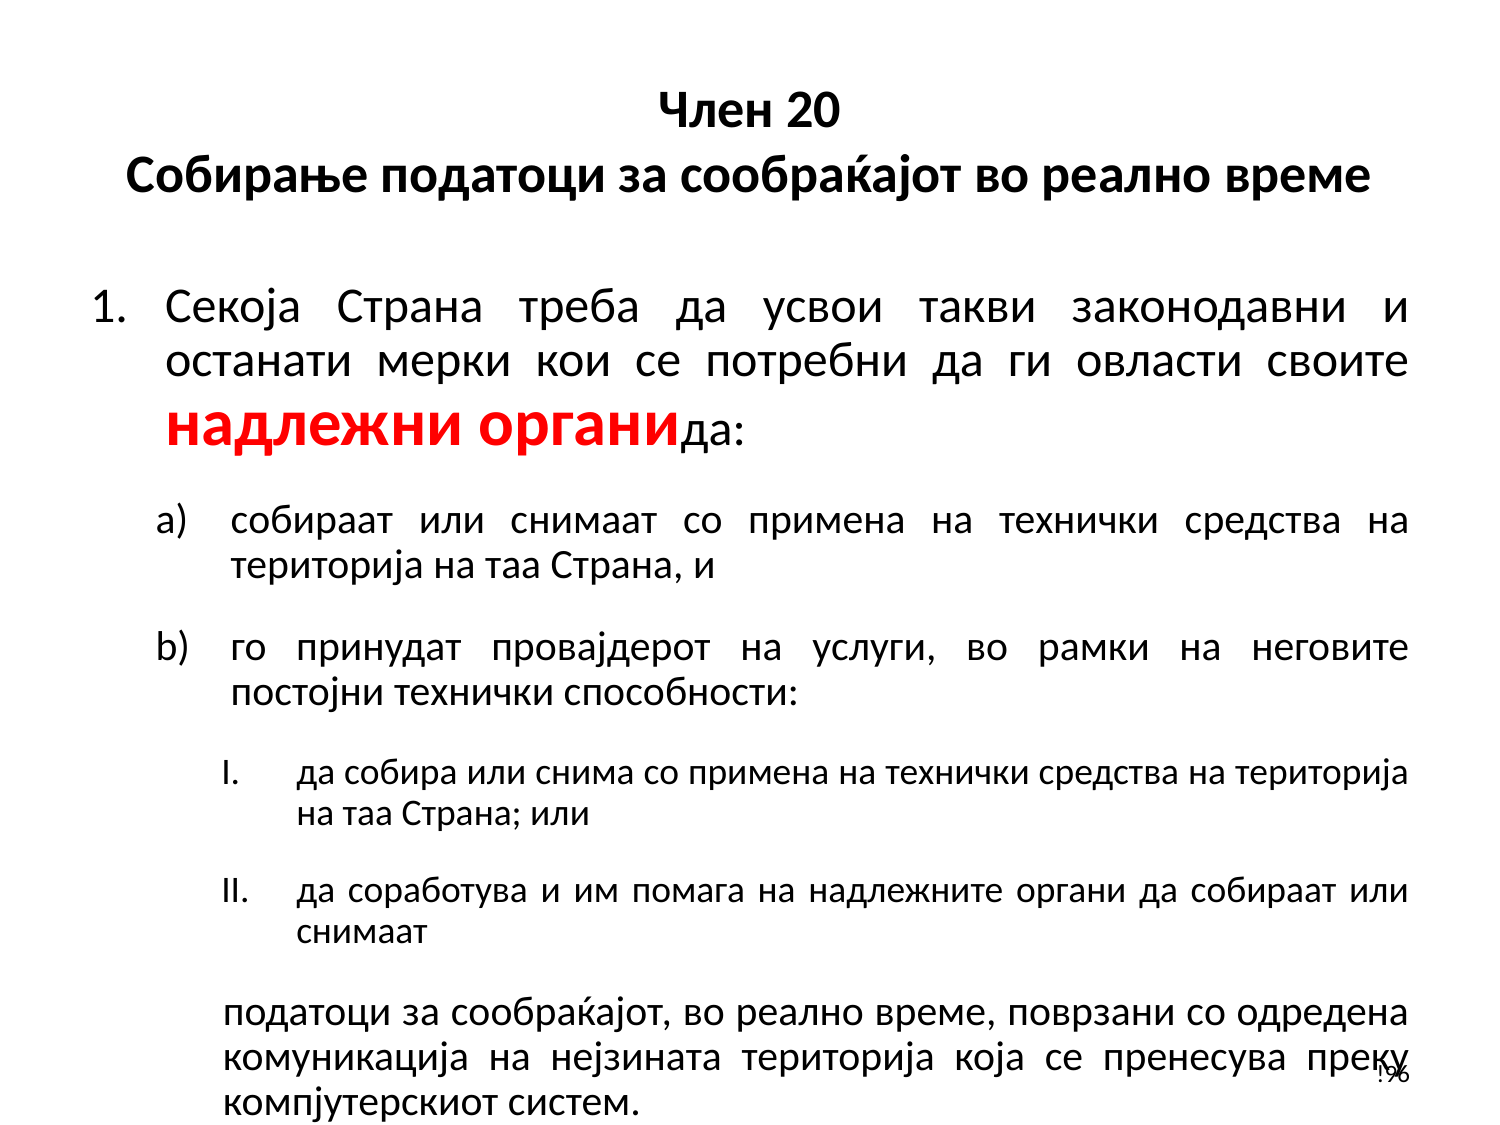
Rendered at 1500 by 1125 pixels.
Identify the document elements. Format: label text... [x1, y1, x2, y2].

title Член 20 Собирање податоци за сообраќајот во реално време [74, 44, 1426, 233]
text_box Секоја Страна треба да усвои такви законодавни и останати мерки кои се потребни да ги овласти своите надлежни органида: собираат или снимаат со примена на технички средства на територија на таа Страна, и го принудат провајдерот на услуги, во рамки на неговите постојни технички способности: да собира или снима со примена на технички средства на територија на таа Страна; или да соработува и им помага на надлежните органи да собираат или снимаат податоци за сообраќајот, во реално време, поврзани со одредена комуникација на нејзината територија која се пренесува преку компјутерскиот систем. [74, 272, 1425, 1043]
slide_number !96 [1074, 1043, 1425, 1103]
